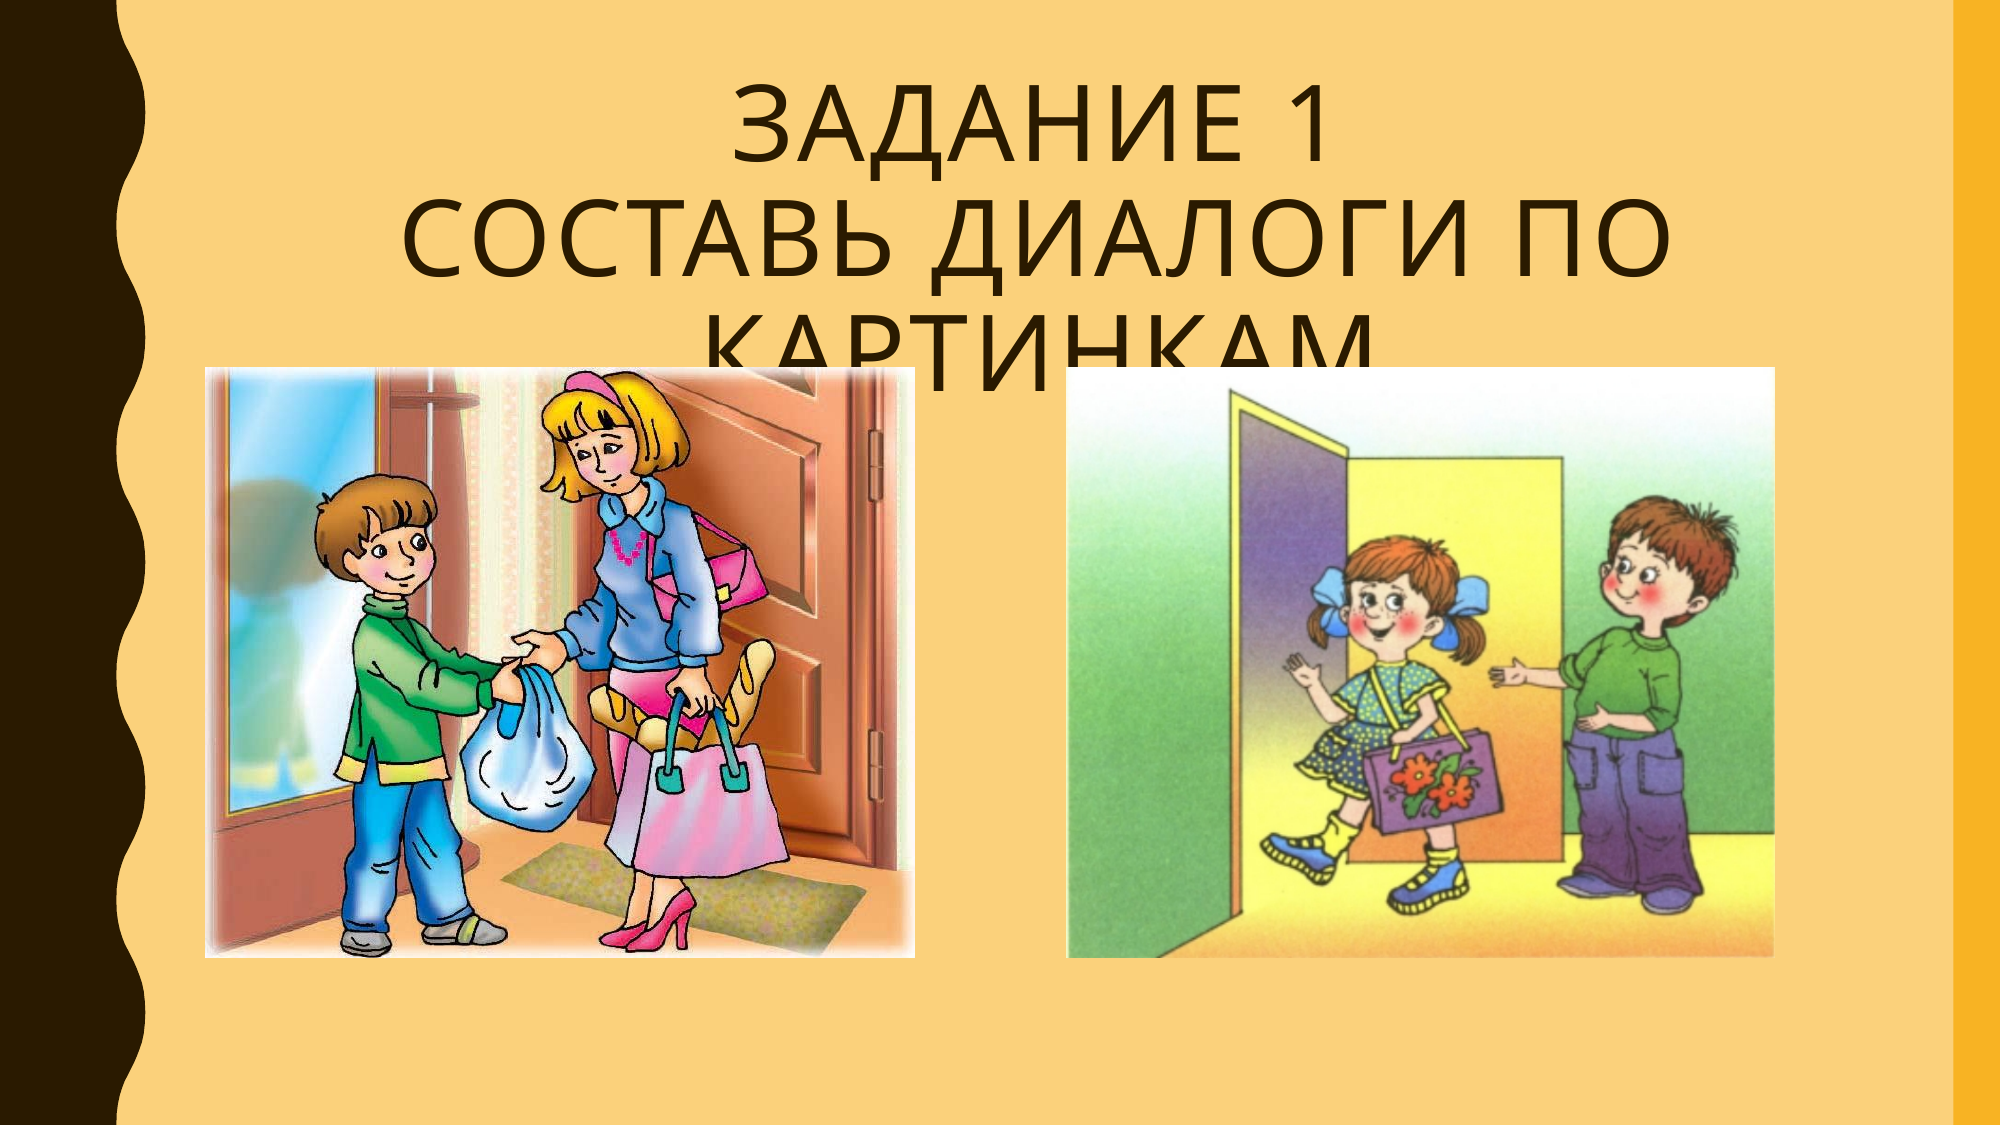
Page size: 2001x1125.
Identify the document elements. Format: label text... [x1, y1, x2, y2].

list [205, 367, 915, 958]
picture [1066, 367, 1775, 958]
title Задание 1 Составь диалоги по картинкам [205, 62, 1875, 308]
